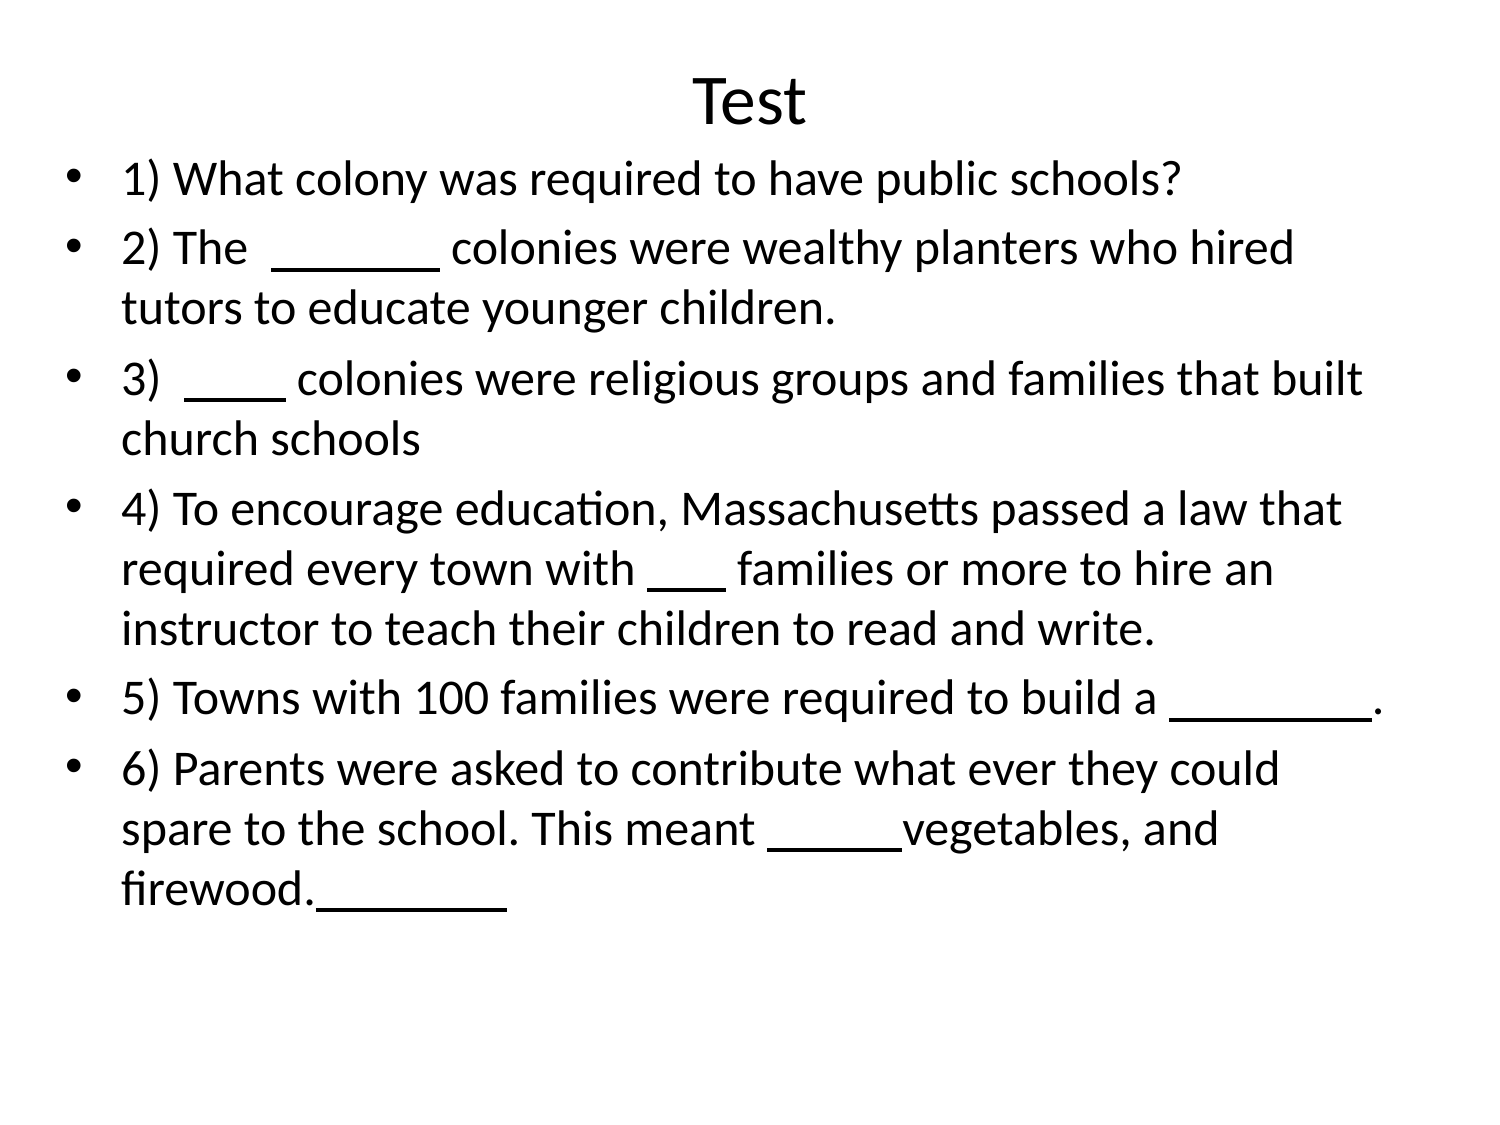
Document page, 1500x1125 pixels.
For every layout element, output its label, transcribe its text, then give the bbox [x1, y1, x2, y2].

list 1) What colony was required to have public schools? 2) The colonies were wealthy planters who hired tutors to educate younger children. 3) colonies were religious groups and families that built church schools 4) To encourage education, Massachusetts passed a law that required every town with families or more to hire an instructor to teach their children to read and write. 5) Towns with 100 families were required to build a . 6) Parents were asked to contribute what ever they could spare to the school. This meant vegetables, and firewood. [50, 137, 1400, 1038]
title Test [75, 45, 1425, 233]
